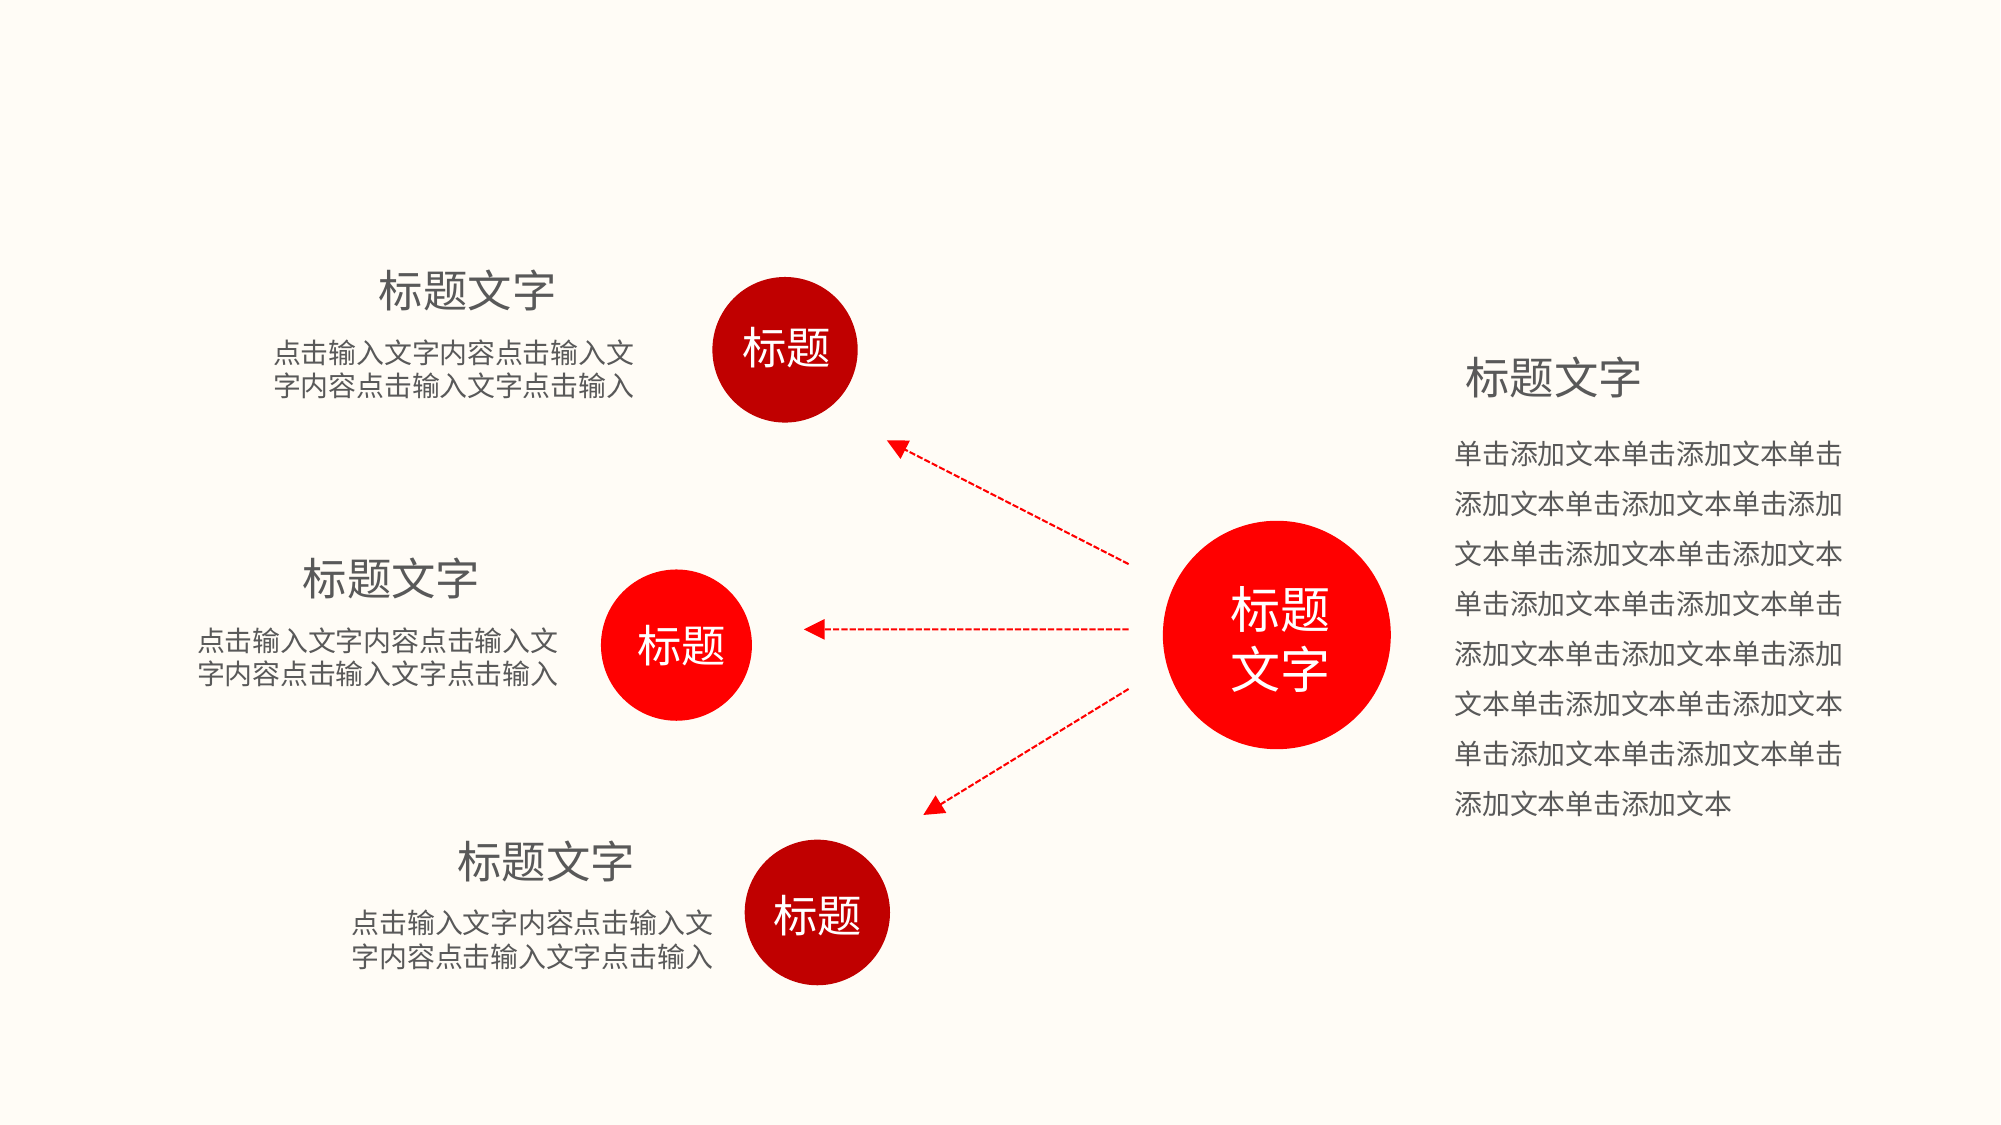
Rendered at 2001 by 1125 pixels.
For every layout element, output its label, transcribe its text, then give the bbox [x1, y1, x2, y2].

text_box 单击添加文本单击添加文本单击添加文本单击添加文本单击添加文本单击添加文本单击添加文本单击添加文本单击添加文本单击添加文本单击添加文本单击添加文本单击添加文本单击添加文本单击添加文本单击添加文本单击添加文本单击添加文本 [1439, 412, 1881, 928]
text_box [673, 276, 901, 423]
text_box [923, 788, 966, 815]
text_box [568, 569, 796, 721]
text_box 标题文字 [1441, 349, 1668, 404]
text_box 点击输入文字内容点击输入文字内容点击输入文字点击输入 [197, 623, 562, 724]
text_box 标题文字 [278, 551, 505, 605]
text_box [703, 839, 932, 986]
text_box 点击输入文字内容点击输入文字内容点击输入文字点击输入 [351, 905, 717, 1007]
text_box 标题文字 [432, 833, 660, 888]
text_box 点击输入文字内容点击输入文字内容点击输入文字点击输入 [273, 335, 638, 436]
text_box [803, 619, 830, 640]
text_box 标题文字 [354, 263, 581, 317]
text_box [1162, 520, 1395, 750]
text_box [886, 440, 953, 475]
